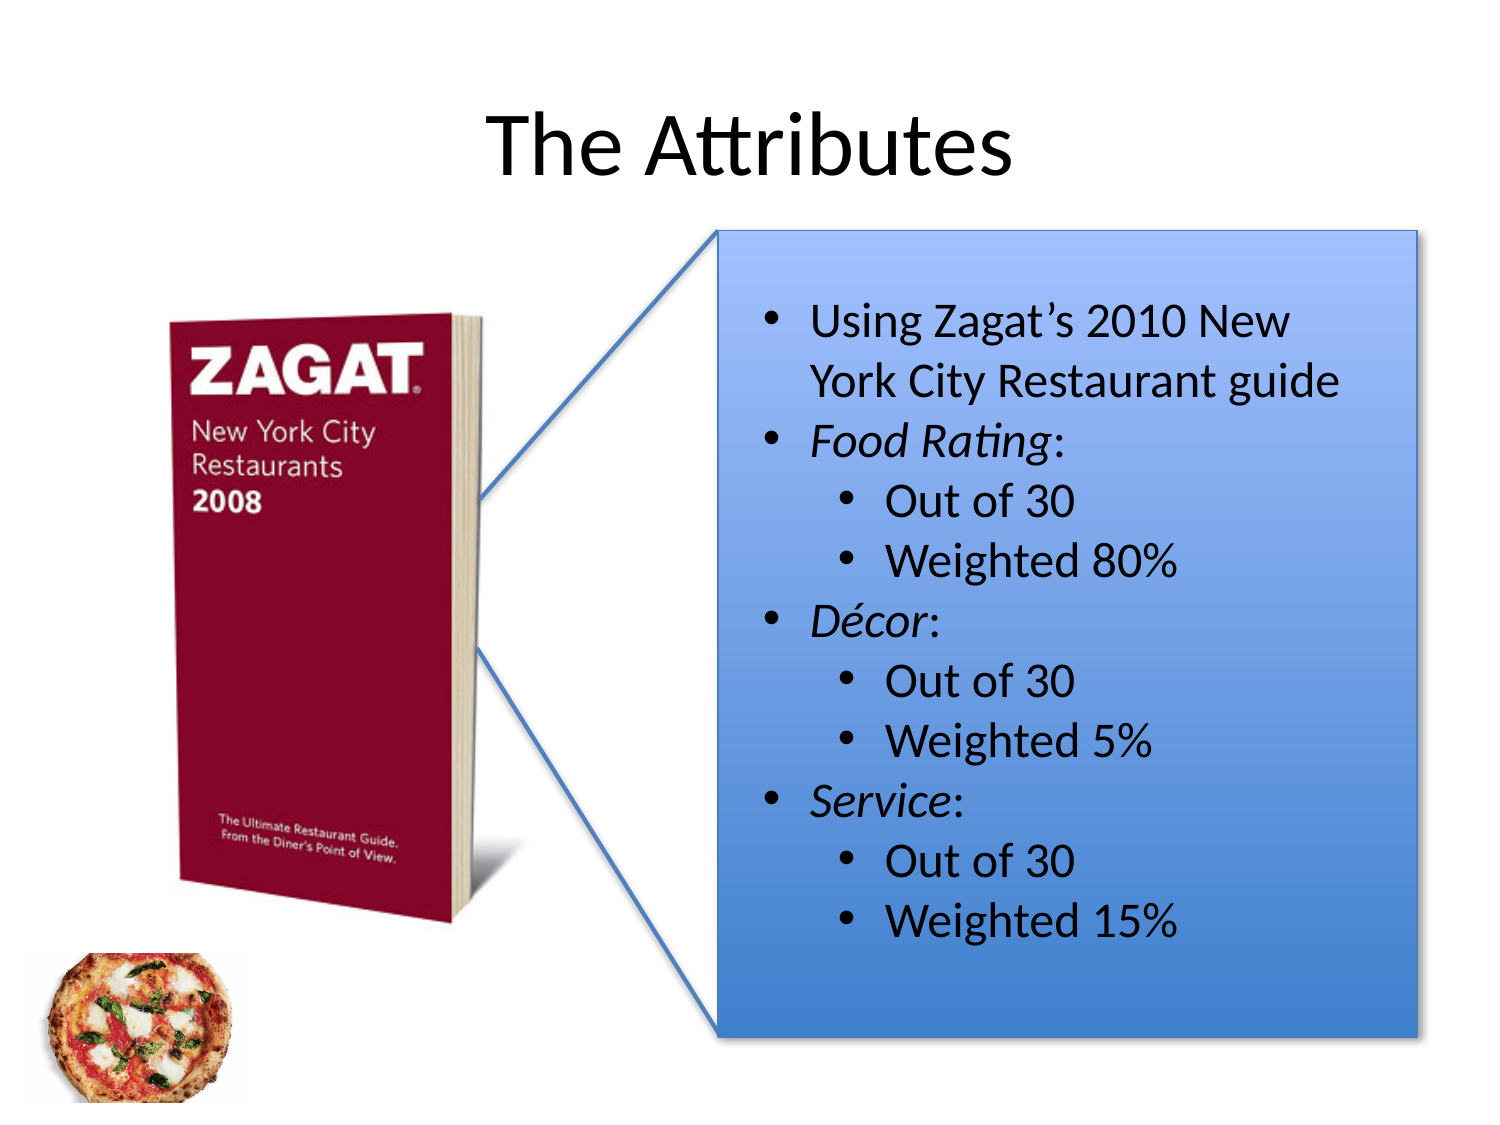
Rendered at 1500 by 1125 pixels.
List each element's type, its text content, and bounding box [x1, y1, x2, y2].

text_box [717, 230, 1418, 1038]
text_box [476, 647, 722, 1037]
picture [116, 299, 538, 931]
text_box Using Zagat’s 2010 New York City Restaurant guide Food Rating: Out of 30 Weighted 80% Décor: Out of 30 Weighted 5% Service: Out of 30 Weighted 15% [748, 279, 1396, 955]
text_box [479, 230, 719, 500]
picture [24, 952, 252, 1105]
title The Attributes [75, 45, 1425, 233]
